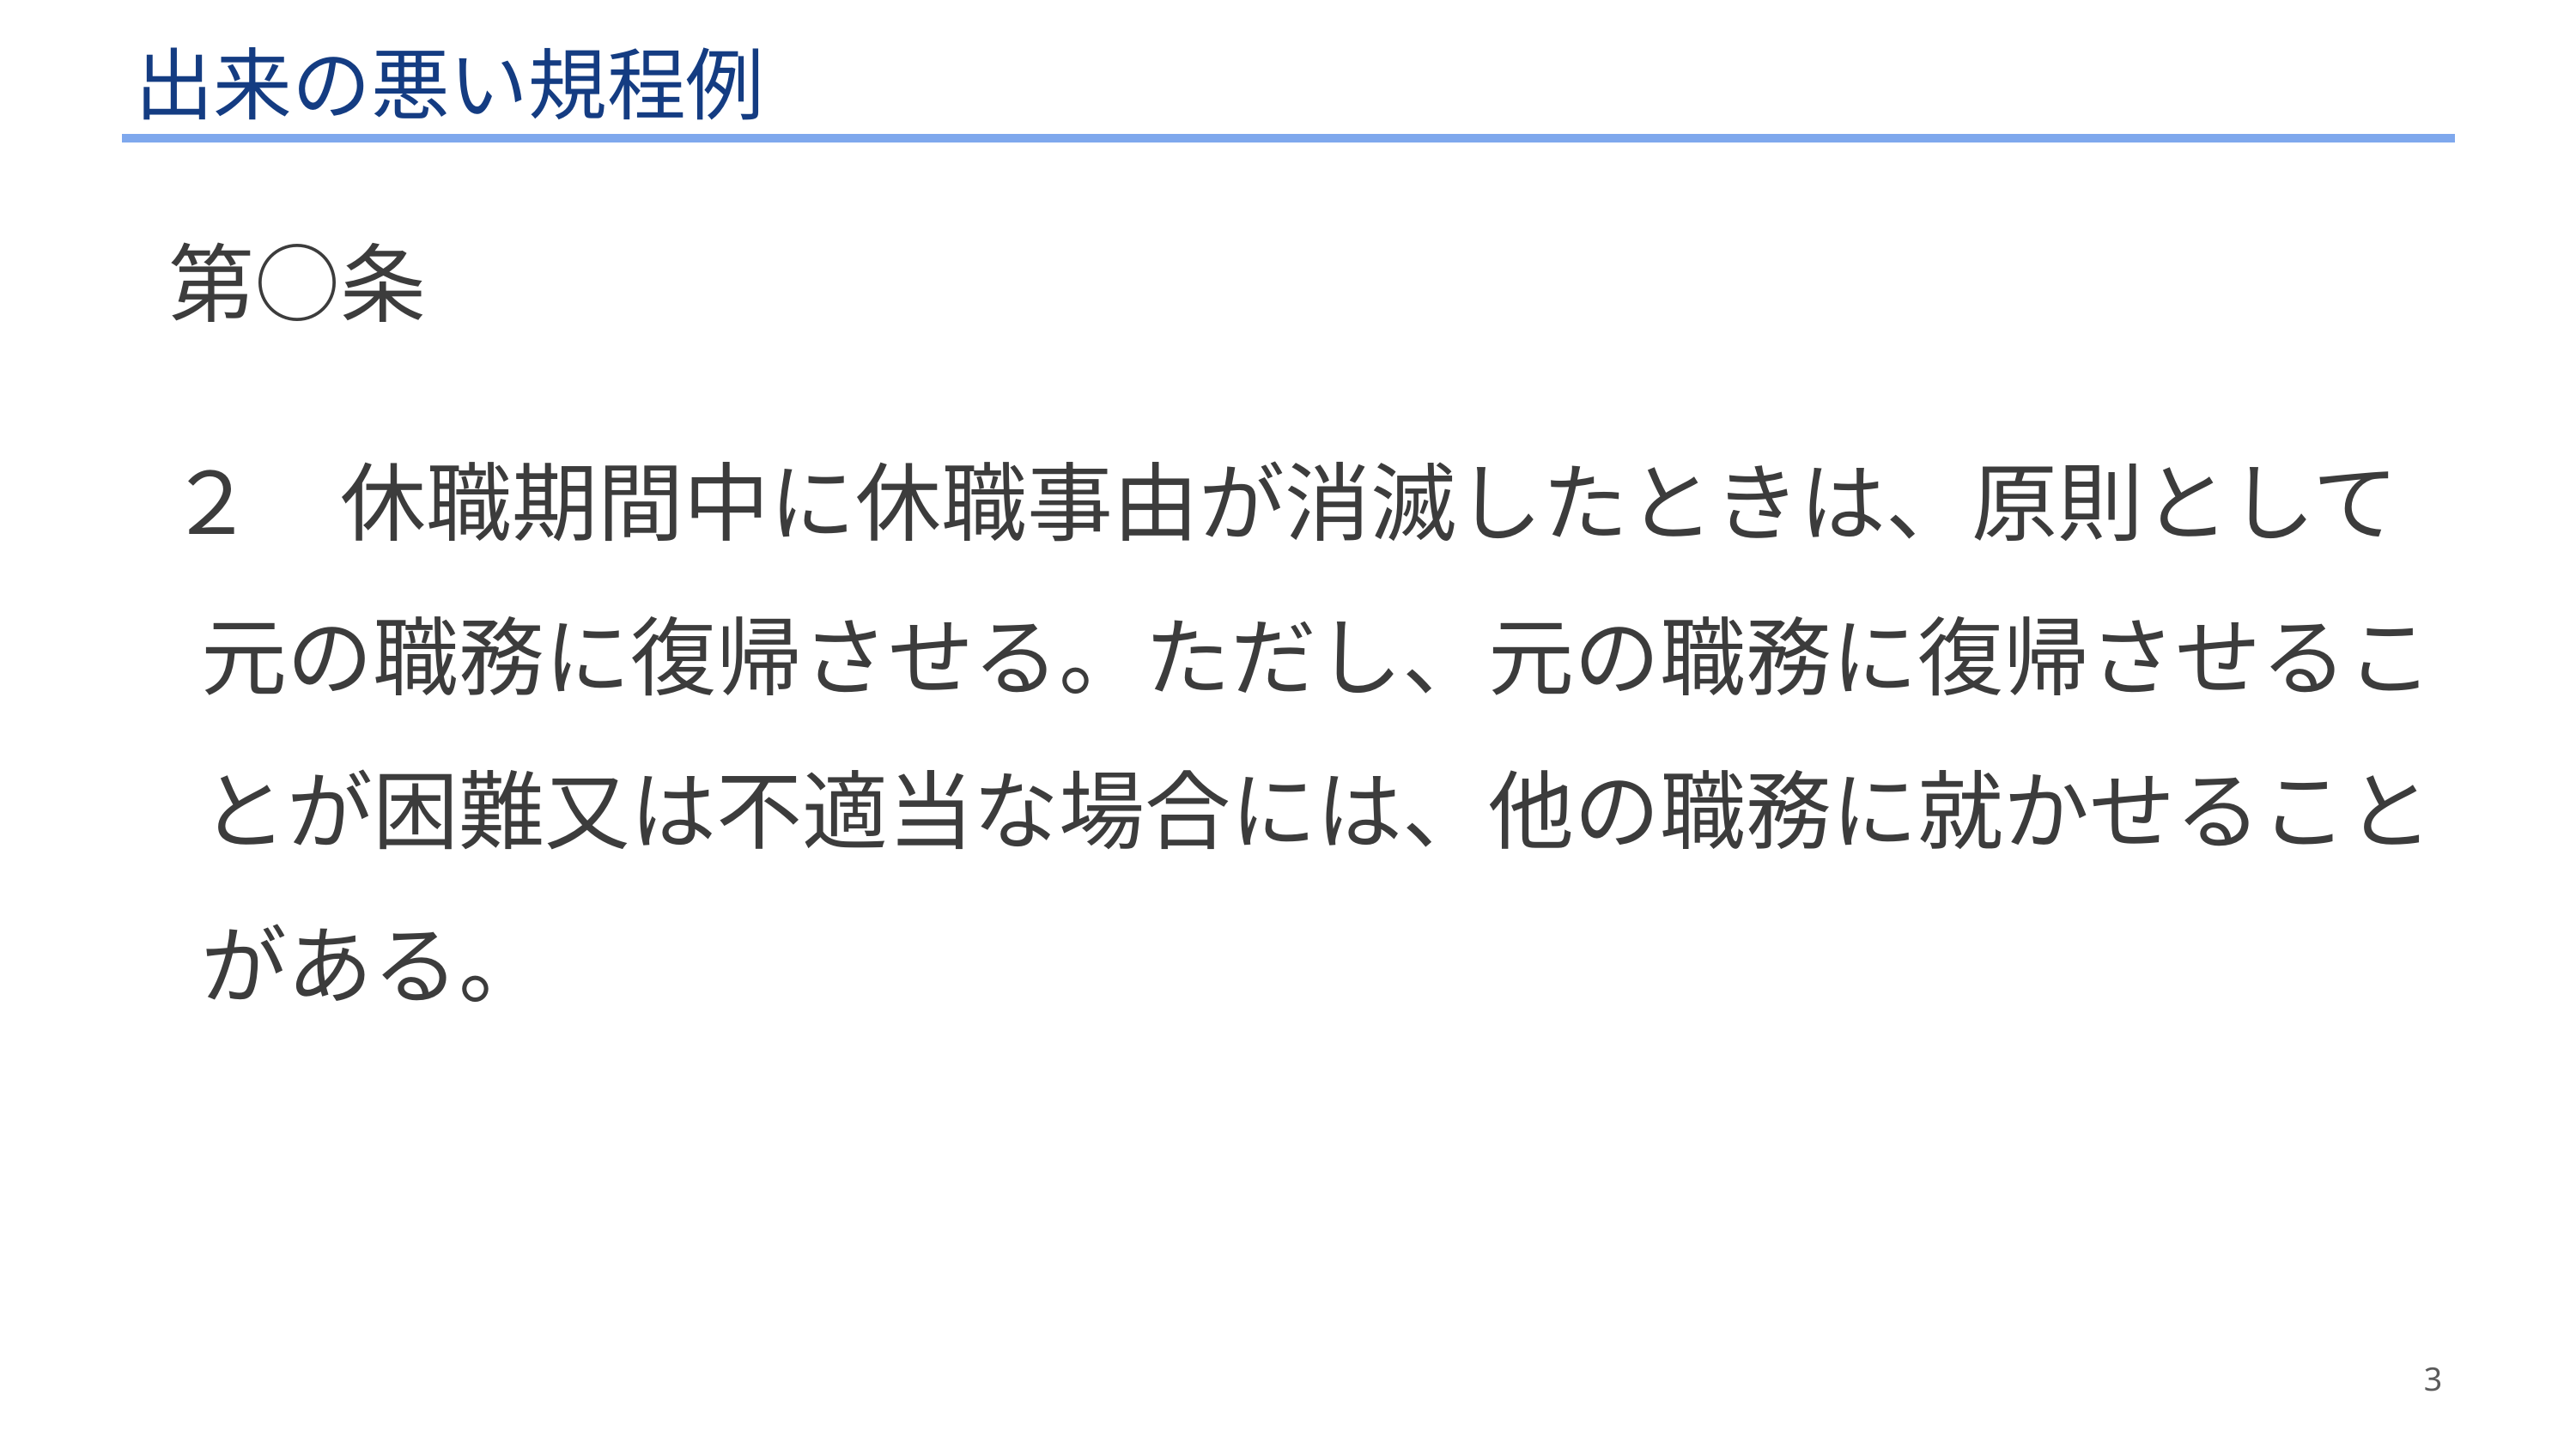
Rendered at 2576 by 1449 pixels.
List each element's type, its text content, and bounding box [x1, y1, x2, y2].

title 出来の悪い規程例 [122, 39, 2454, 139]
slide_number 3 [2337, 1342, 2456, 1420]
list 第○条 ２ 休職期間中に休職事由が消滅したときは、原則として元の職務に復帰させる。ただし、元の職務に復帰させることが困難又は不適当な場合には、他の職務に就かせることがある。 [124, 171, 2456, 1317]
